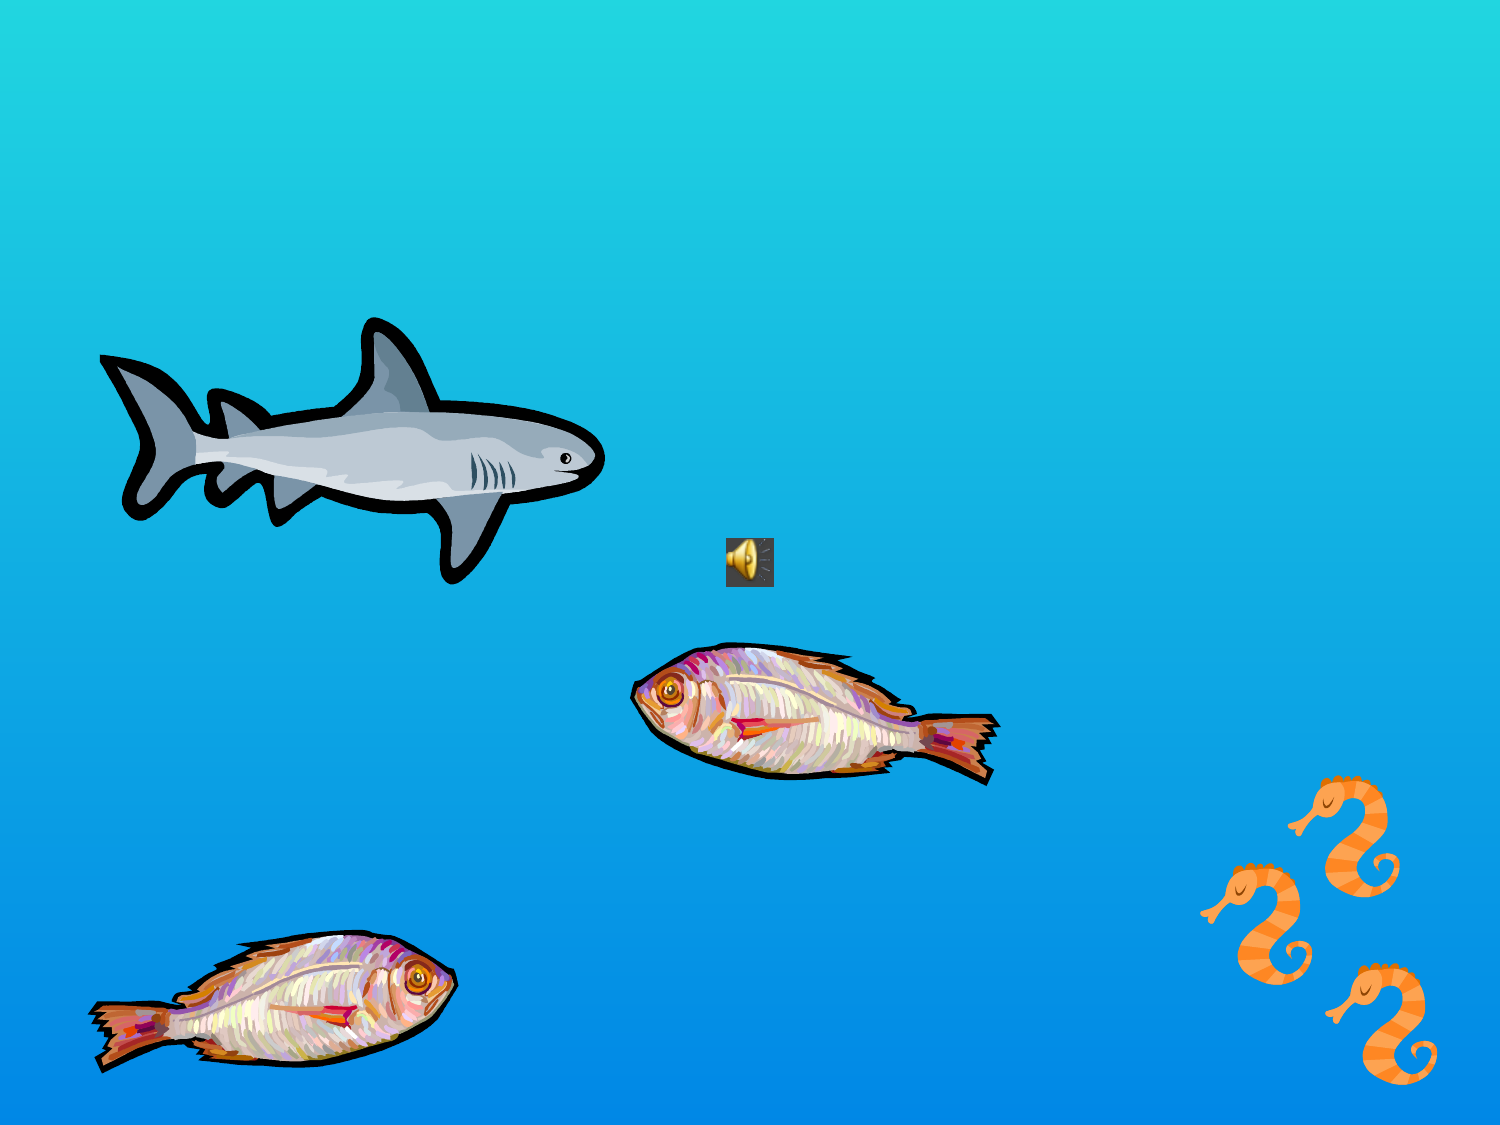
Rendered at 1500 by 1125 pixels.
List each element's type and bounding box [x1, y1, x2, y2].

picture [87, 924, 464, 1079]
picture [1324, 962, 1438, 1086]
picture [727, 539, 773, 586]
picture [632, 644, 998, 784]
picture [0, 312, 1500, 583]
picture [1199, 776, 1404, 986]
